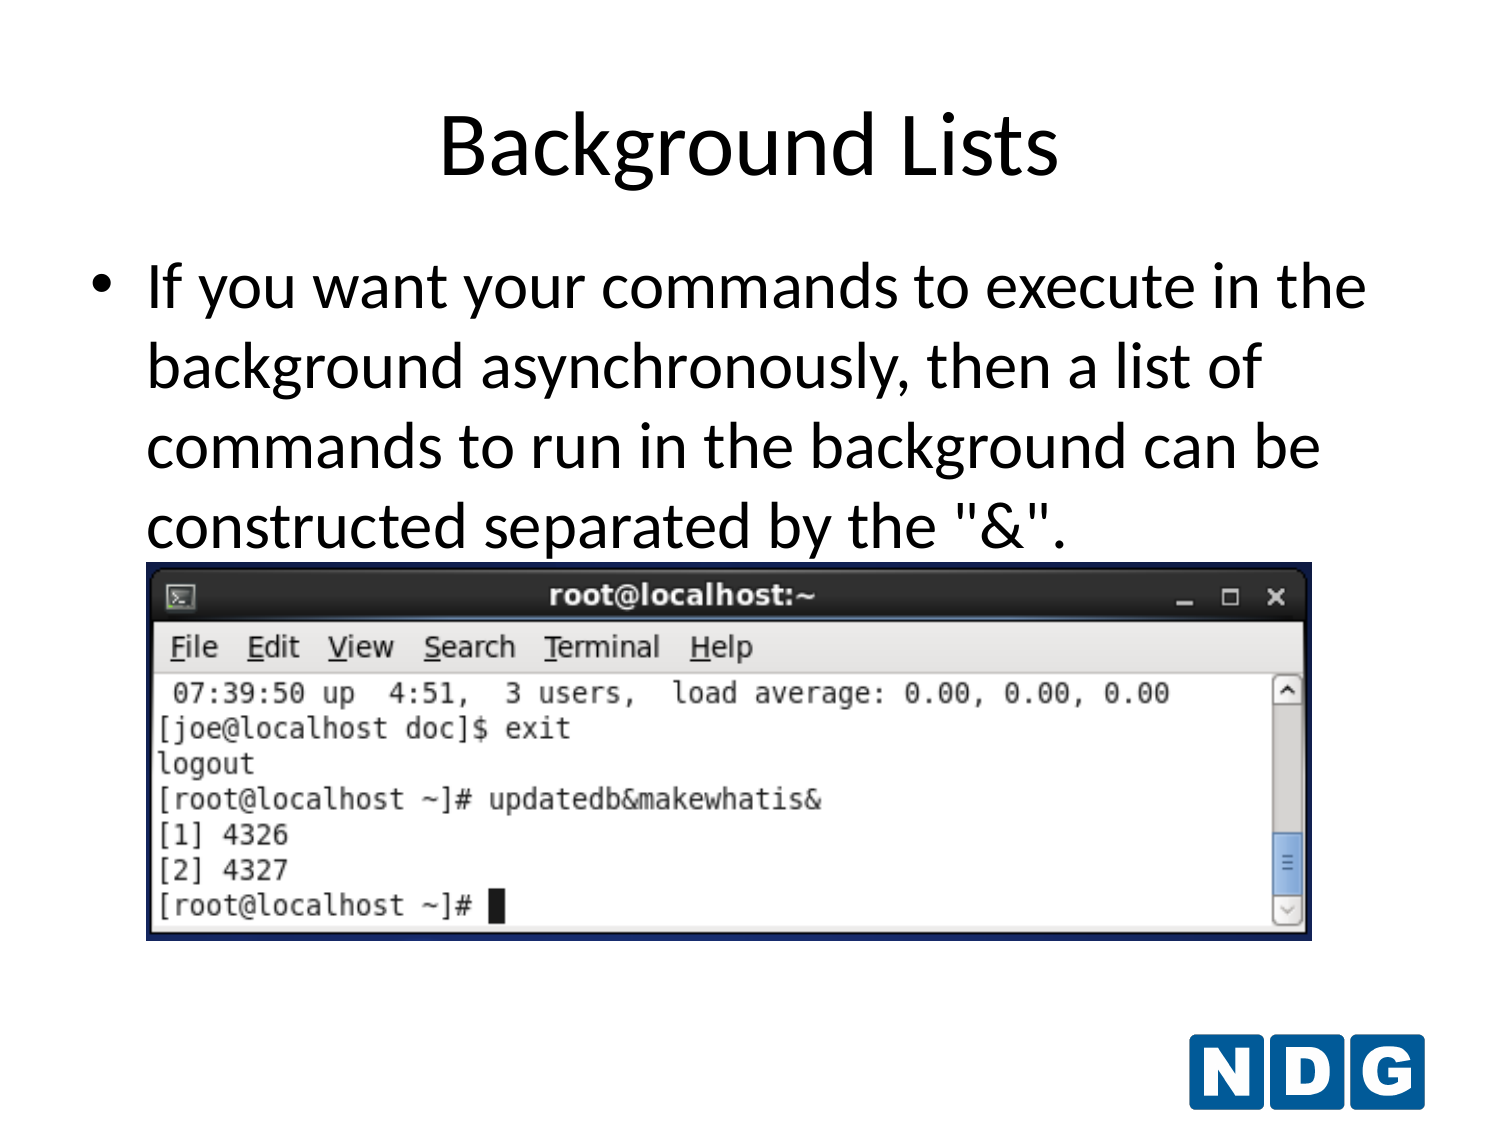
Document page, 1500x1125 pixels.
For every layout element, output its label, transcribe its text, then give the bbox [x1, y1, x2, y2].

title Background Lists [74, 44, 1426, 233]
picture [1189, 1034, 1425, 1110]
picture [145, 562, 1313, 941]
list If you want your commands to execute in the background asynchronously, then a list of commands to run in the background can be constructed separated by the "&". [74, 234, 1426, 978]
